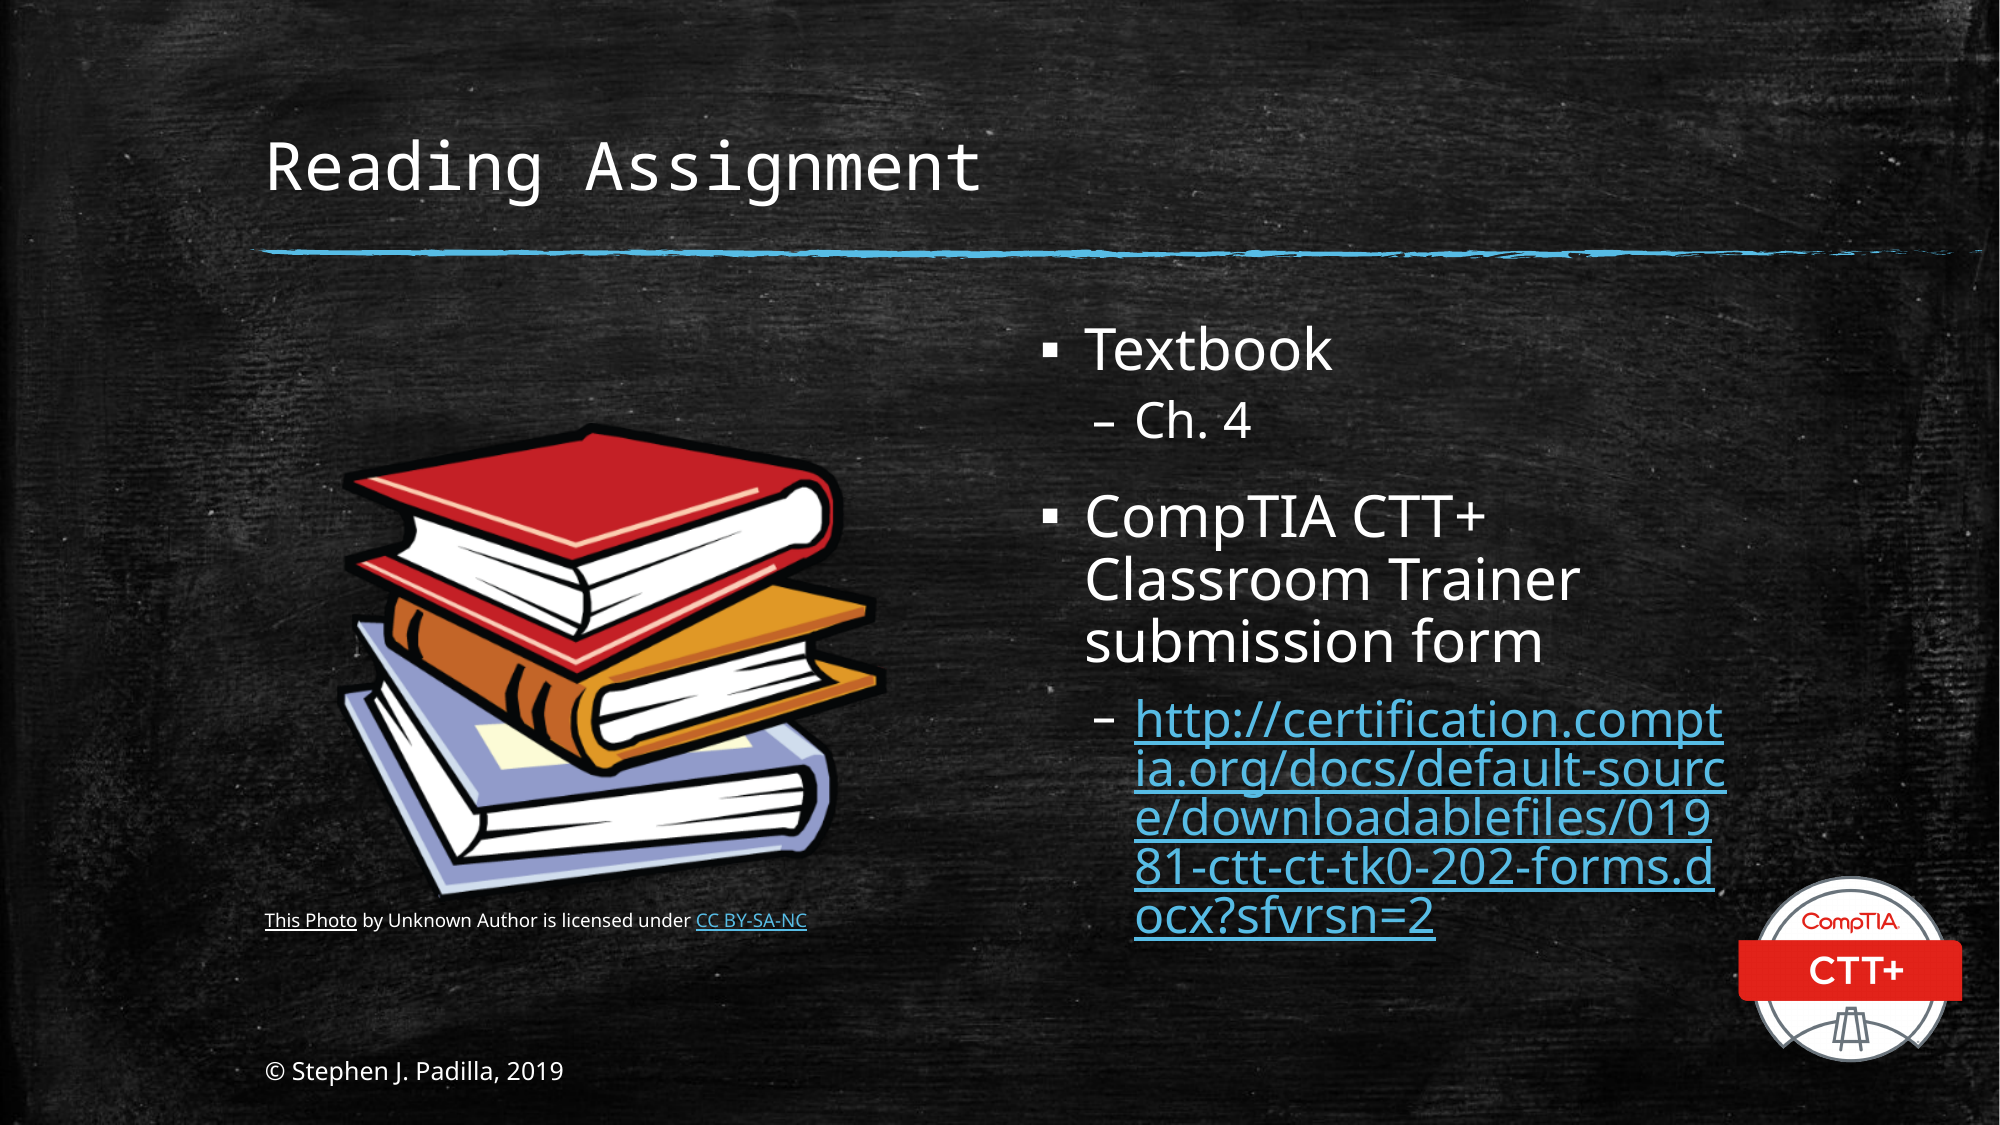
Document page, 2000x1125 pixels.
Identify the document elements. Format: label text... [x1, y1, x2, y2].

title Reading Assignment [249, 45, 1750, 213]
footer © Stephen J. Padilla, 2019 [249, 1050, 1288, 1096]
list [249, 423, 975, 902]
text_box This Photo by Unknown Author is licensed under CC BY-SA-NC [249, 902, 975, 943]
picture [1699, 824, 2000, 1125]
list Textbook Ch. 4 CompTIA CTT+ Classroom Trainer submission form http://certification.comptia.org/docs/default-source/downloadablefiles/01981-ctt-ct-tk0-202-forms.docx?sfvrsn=2 [1024, 312, 1750, 1013]
